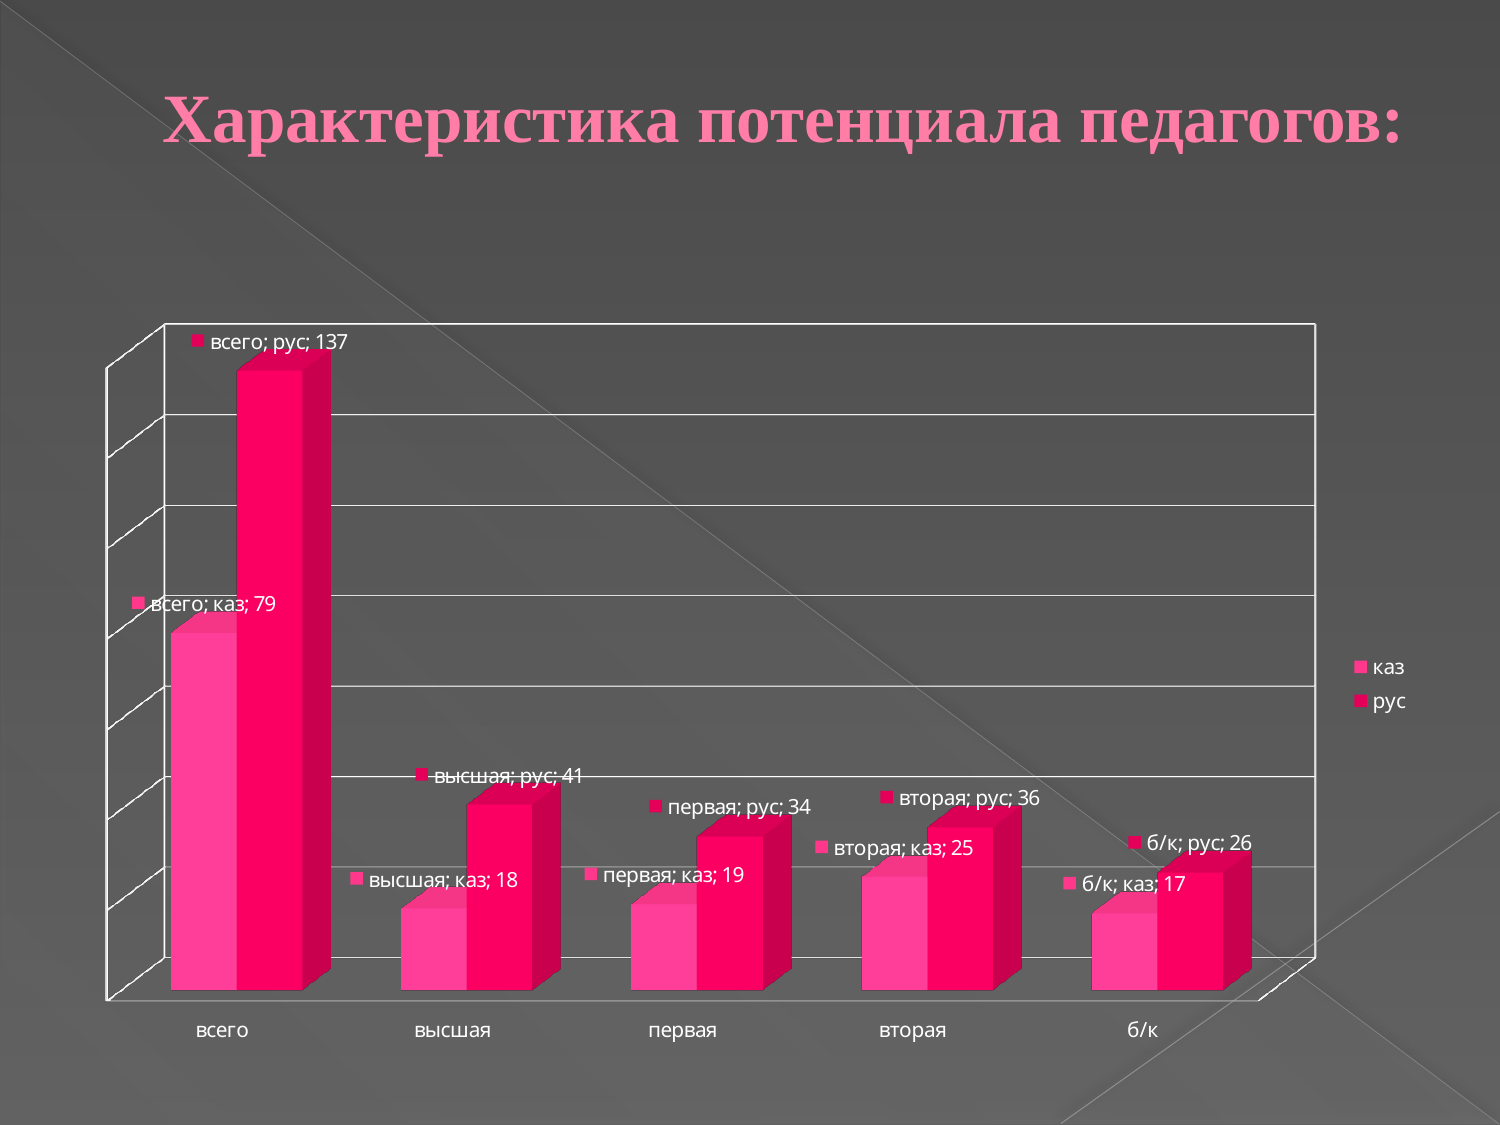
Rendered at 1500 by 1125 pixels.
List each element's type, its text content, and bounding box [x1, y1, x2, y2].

title Характеристика потенциала педагогов: [75, 43, 1425, 274]
chart [74, 308, 1426, 1060]
